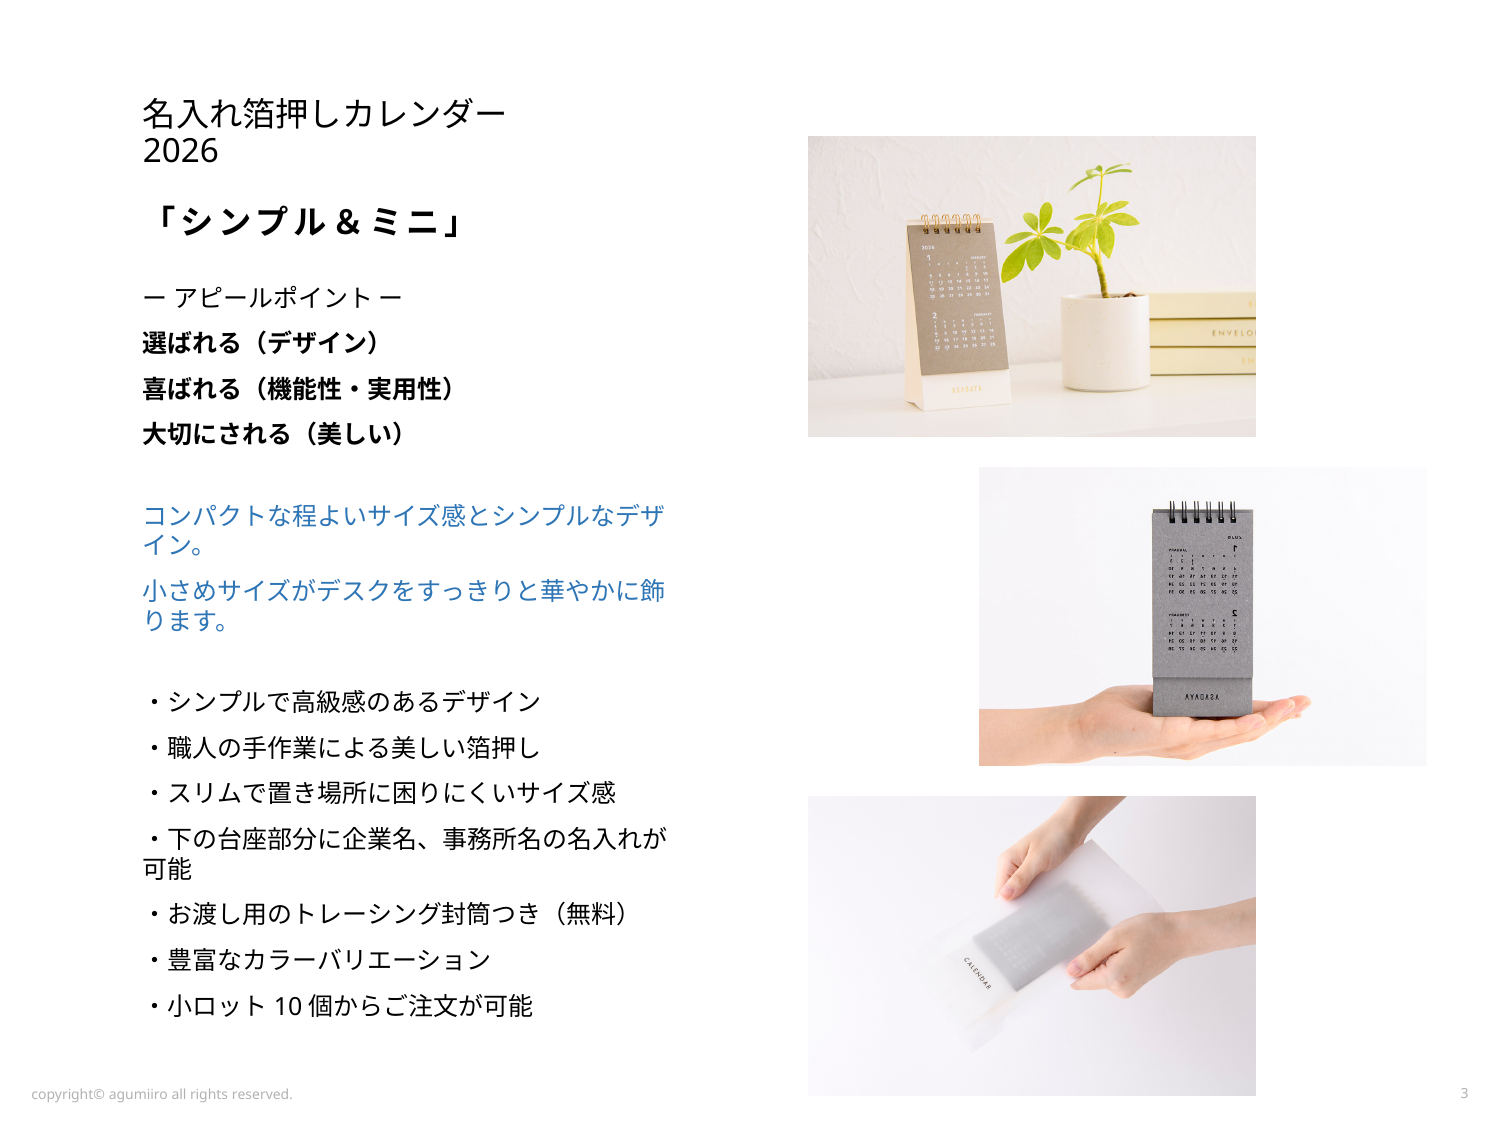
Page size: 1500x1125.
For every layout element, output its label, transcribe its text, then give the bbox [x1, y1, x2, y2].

picture [808, 136, 1257, 437]
slide_number copyright© agumiiro all rights reserved. [16, 1064, 354, 1124]
list ー アピールポイント ー 選ばれる（デザイン） 喜ばれる（機能性・実用性） 大切にされる（美しい） コンパクトな程よいサイズ感とシンプルなデザイン。 小さめサイズがデスクをすっきりと華やかに飾ります。 ・シンプルで高級感のあるデザイン ・職人の手作業による美しい箔押し ・スリムで置き場所に困りにくいサイズ感 ・下の台座部分に企業名、事務所名の名入れが可能 ・お渡し用のトレーシング封筒つき（無料） ・豊富なカラーバリエーション ・小ロット10個からご注文が可能 [127, 274, 691, 815]
title 名入れ箔押しカレンダー2026 「シンプル＆ミニ」 [127, 137, 613, 203]
slide_number 3 [1146, 1064, 1484, 1124]
picture [979, 467, 1427, 766]
picture [808, 796, 1257, 1096]
